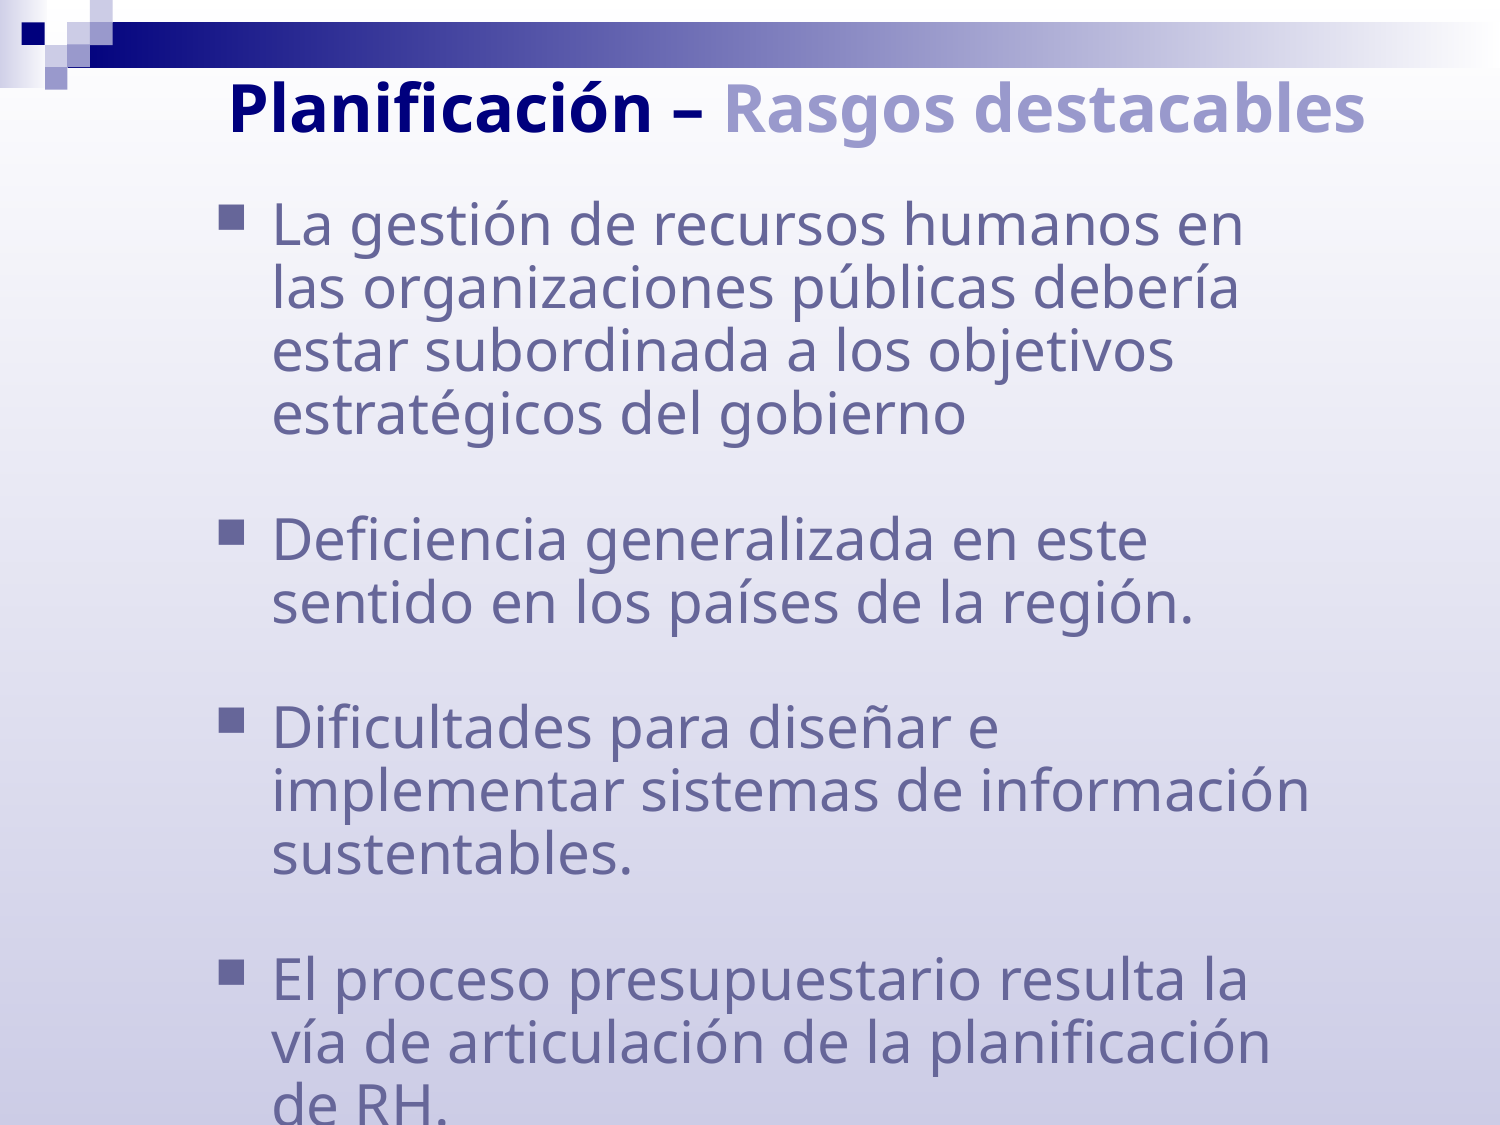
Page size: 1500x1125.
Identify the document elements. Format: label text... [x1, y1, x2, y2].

list La gestión de recursos humanos en las organizaciones públicas debería estar subordinada a los objetivos estratégicos del gobierno Deficiencia generalizada en este sentido en los países de la región. Dificultades para diseñar e implementar sistemas de información sustentables. El proceso presupuestario resulta la vía de articulación de la planificación de RH. [199, 187, 1338, 1088]
title Planificación – Rasgos destacables [212, 74, 1500, 138]
